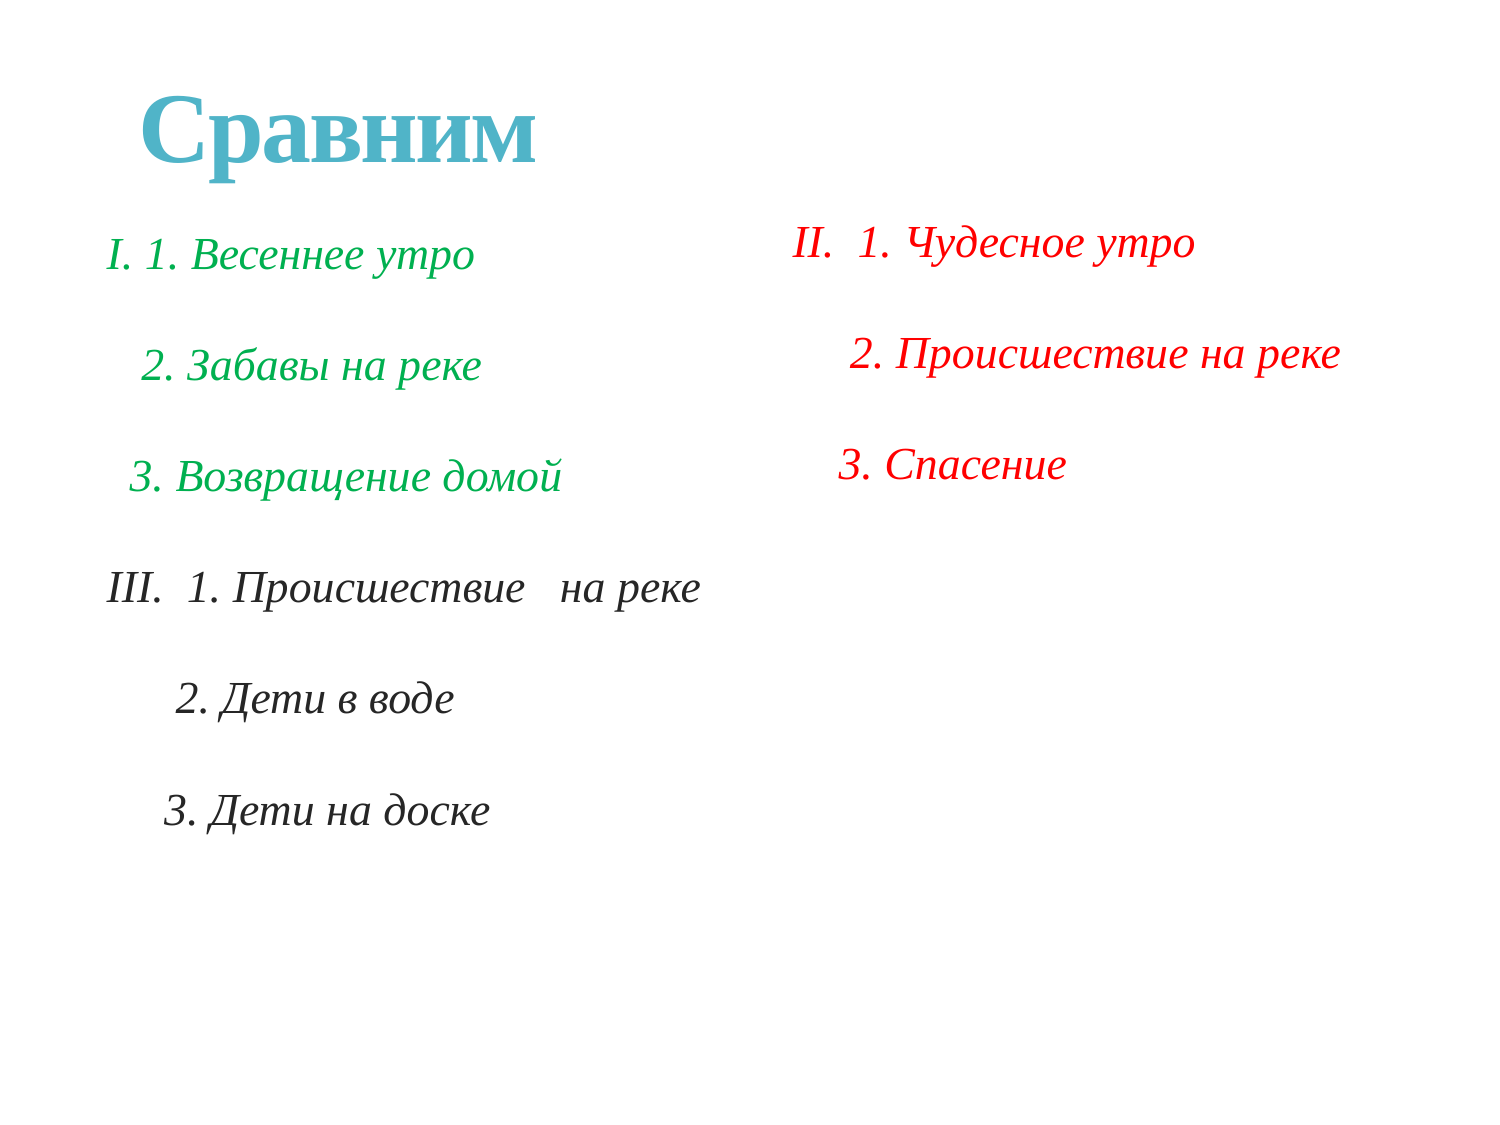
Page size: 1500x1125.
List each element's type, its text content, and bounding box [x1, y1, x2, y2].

list ІІ. 1. Чудесное утро 2. Происшествие на реке 3. Спасение [762, 196, 1425, 1005]
list І. 1. Весеннее утро 2. Забавы на реке 3. Возвращение домой ІІІ. 1. Происшествие на реке 2. Дети в воде 3. Дети на доске [76, 208, 740, 1047]
title Сравним [123, 0, 1450, 267]
